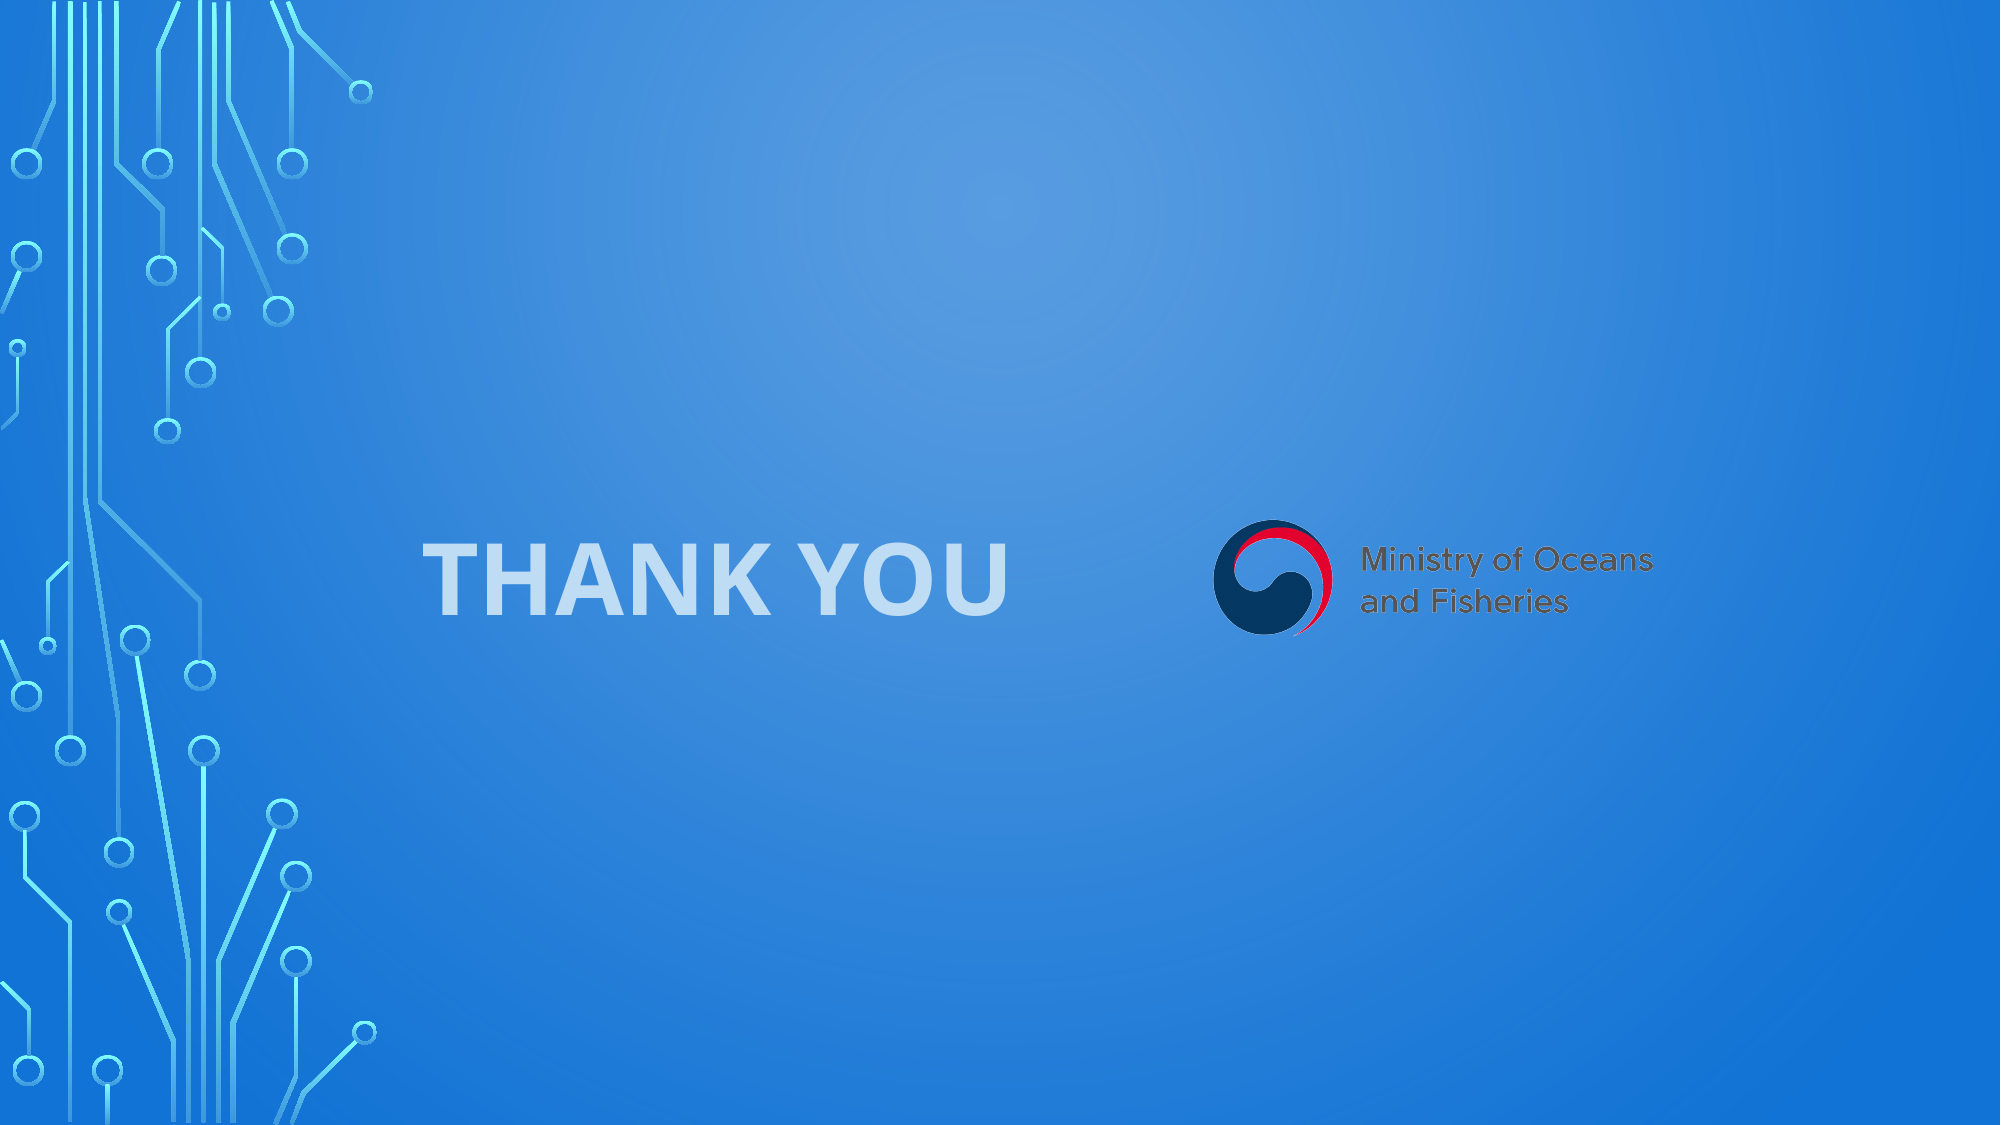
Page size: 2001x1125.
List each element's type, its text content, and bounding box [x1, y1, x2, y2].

picture [1162, 511, 1726, 646]
title Thank You [406, 359, 1458, 645]
